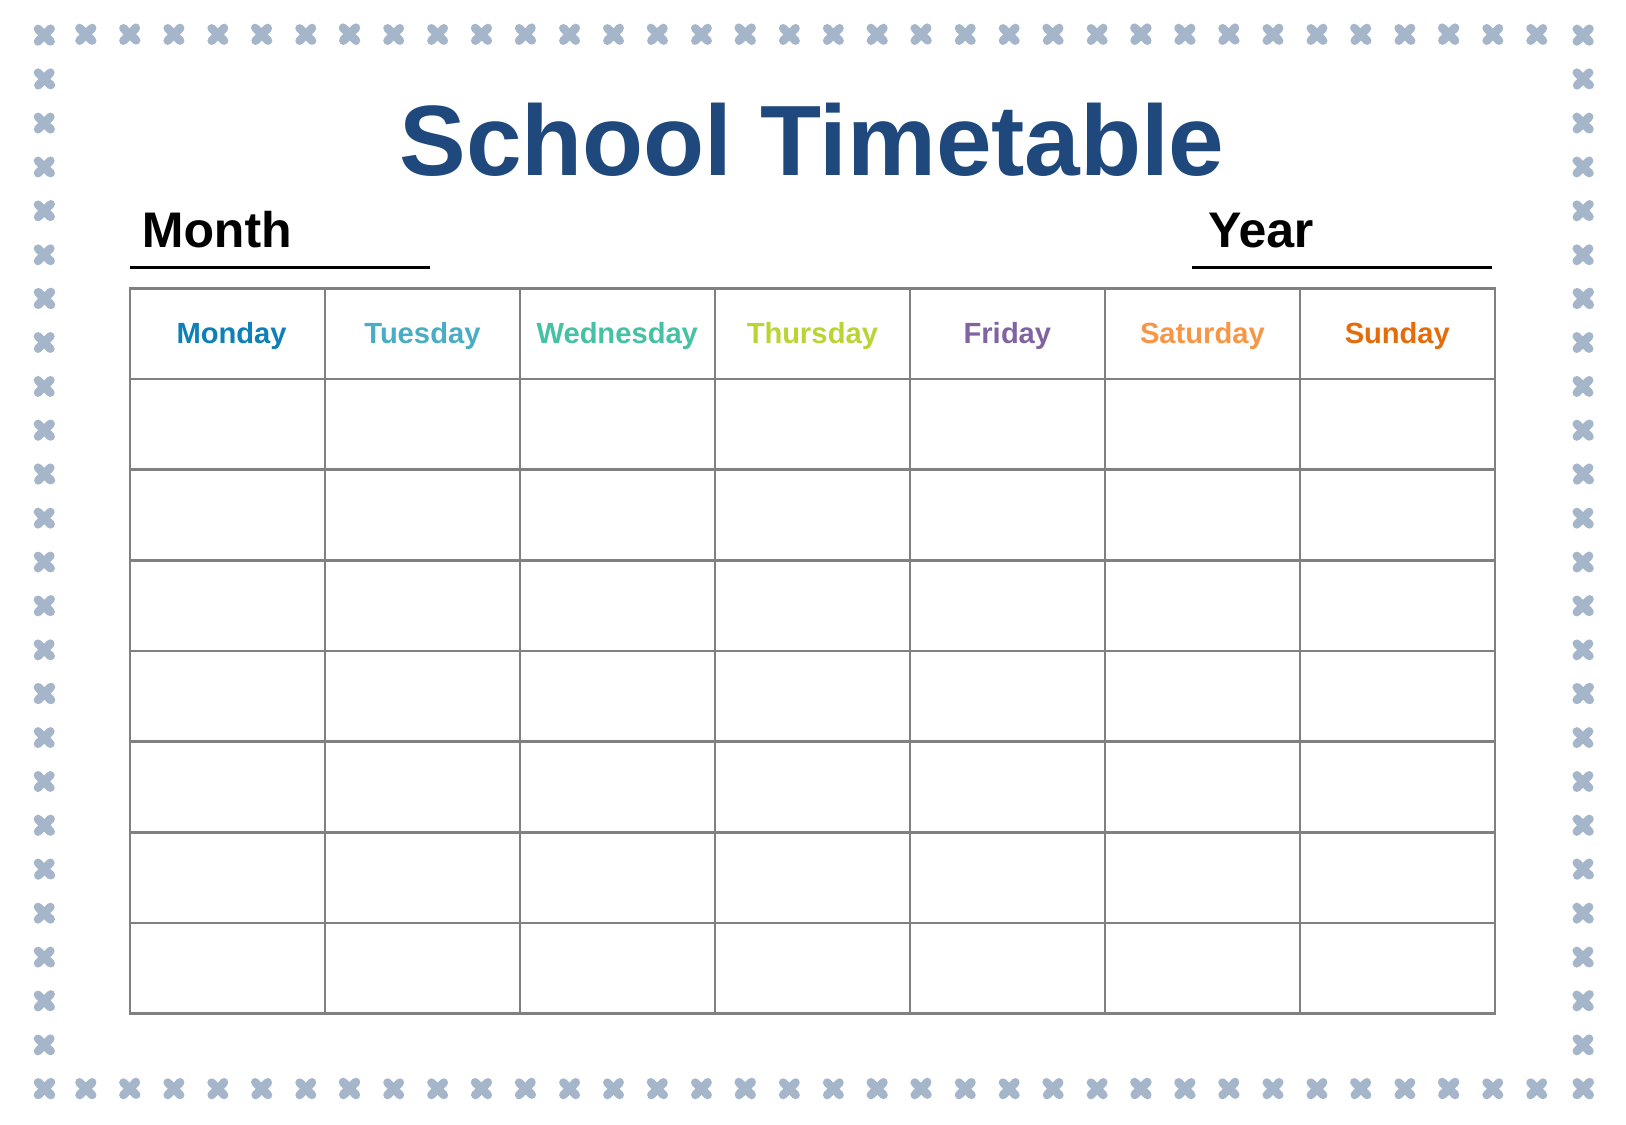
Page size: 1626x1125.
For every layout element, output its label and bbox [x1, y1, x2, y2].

text_box [31, 24, 1594, 1102]
